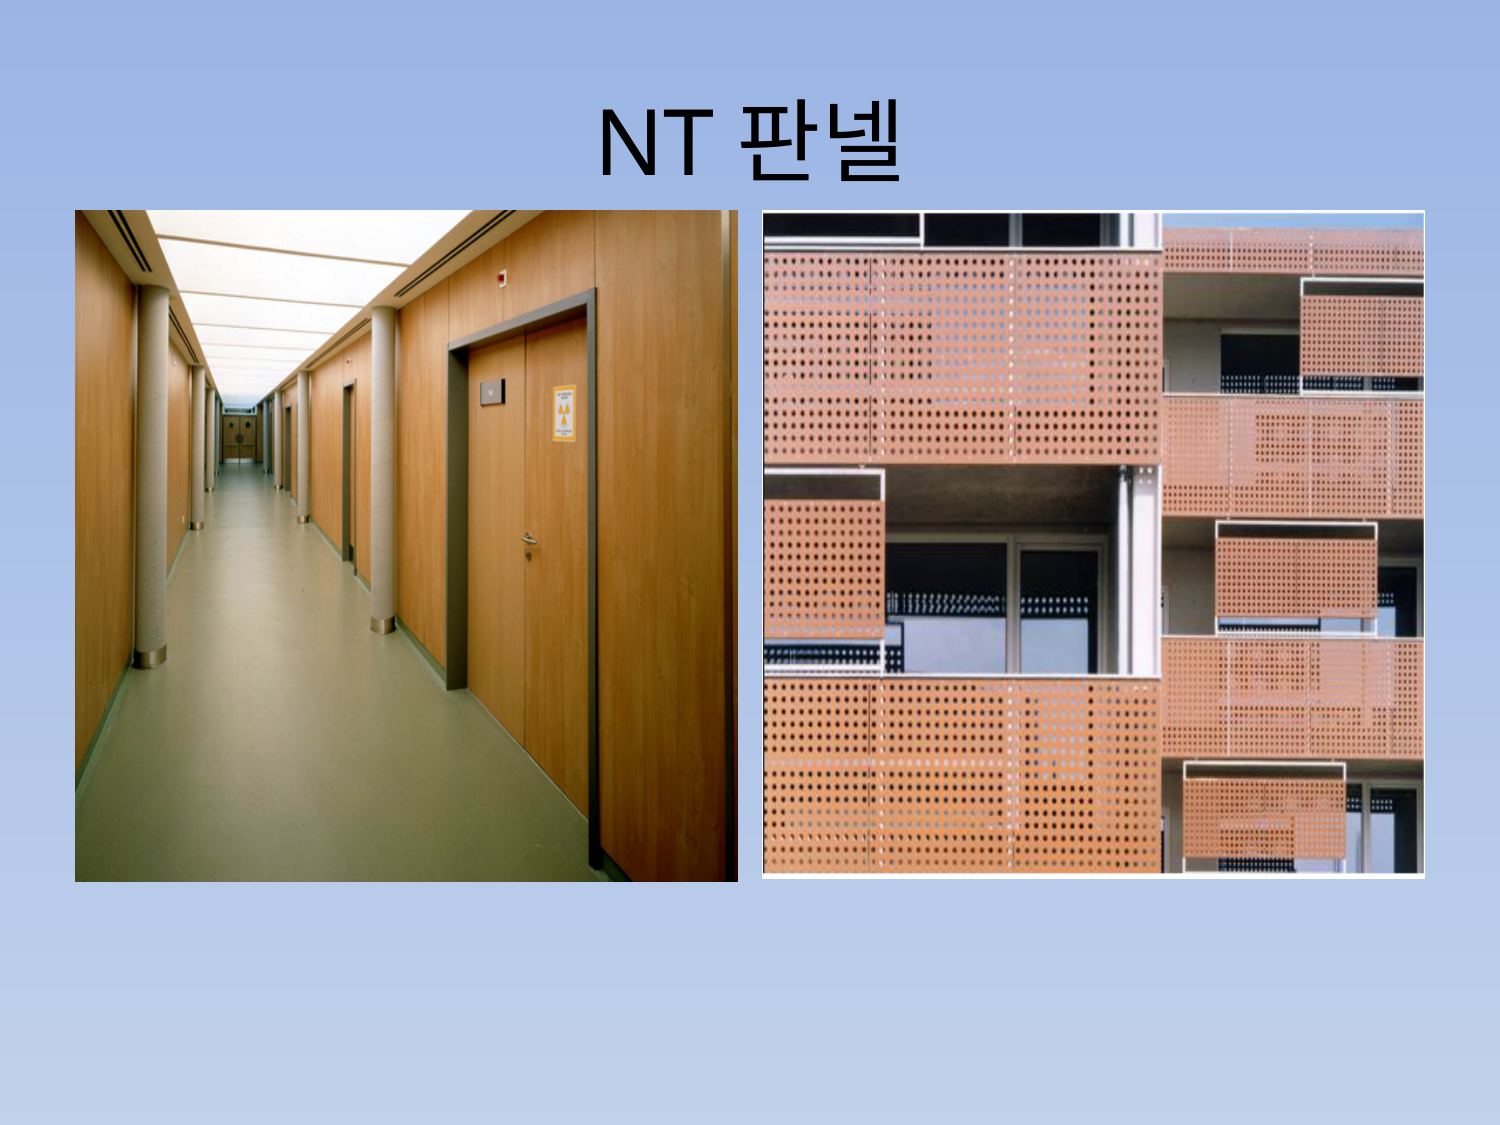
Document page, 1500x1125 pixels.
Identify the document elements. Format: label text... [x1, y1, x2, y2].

title NT판넬 [75, 45, 1425, 233]
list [74, 210, 738, 882]
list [762, 210, 1426, 880]
